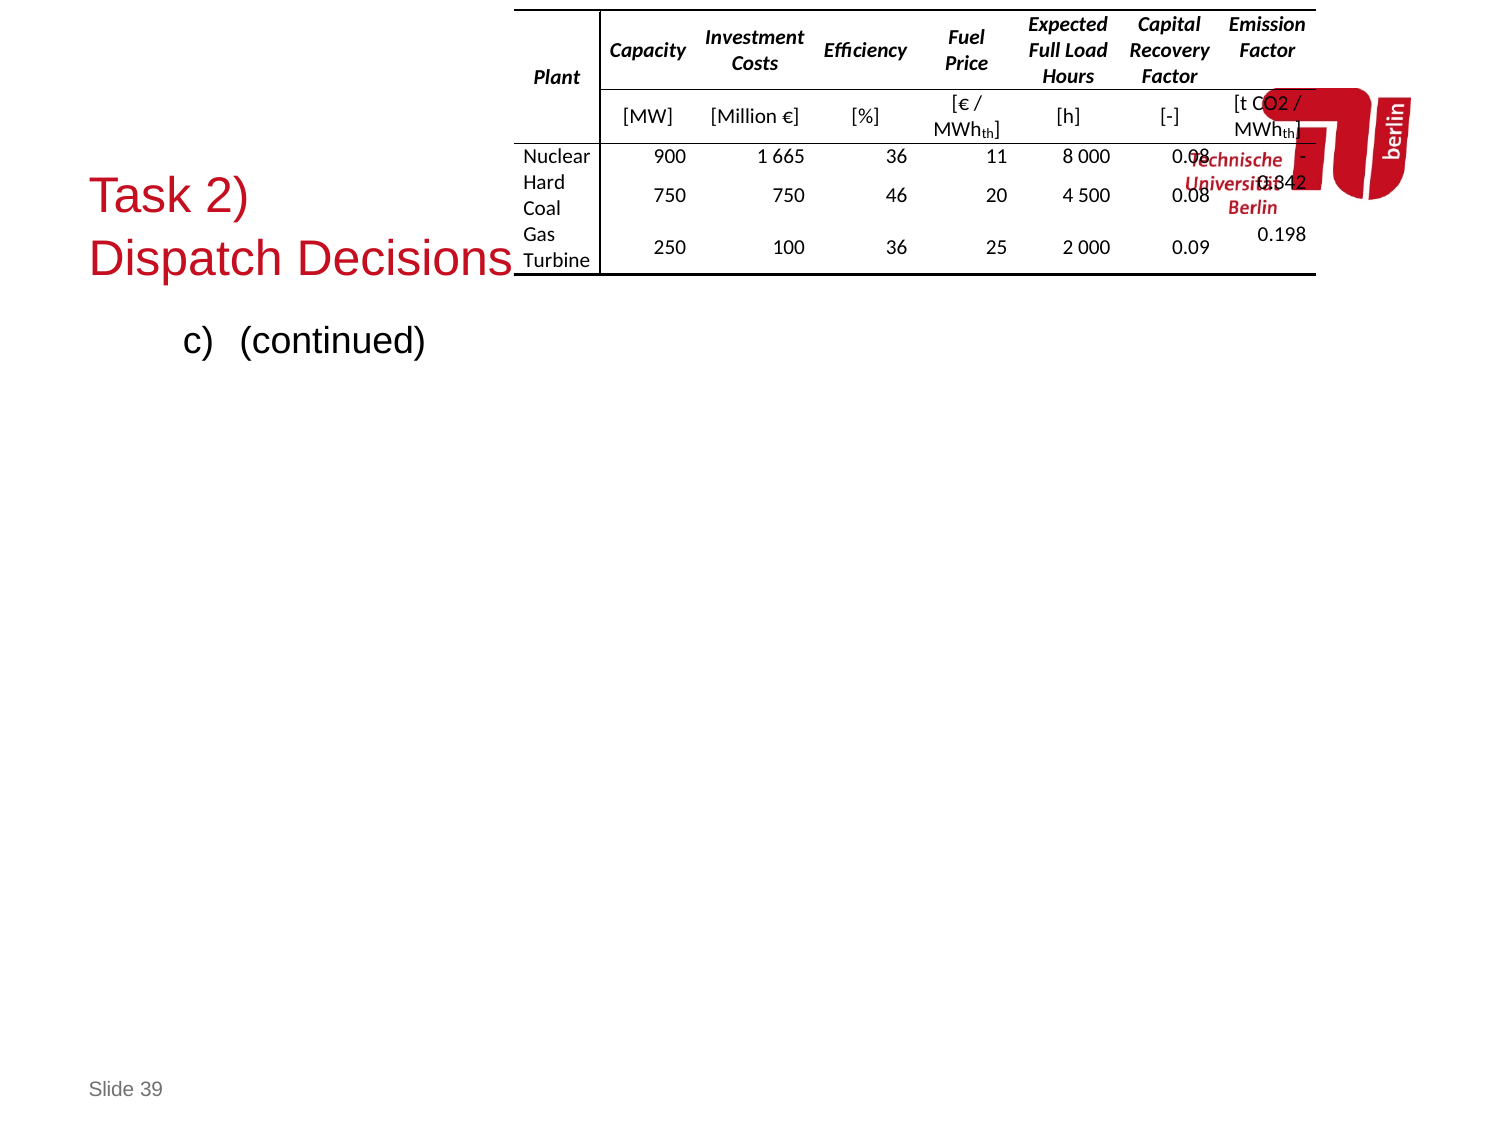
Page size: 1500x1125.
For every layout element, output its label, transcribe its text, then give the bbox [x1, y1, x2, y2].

title Task 2) Dispatch Decisions [88, 163, 513, 286]
list (continued) [183, 315, 1294, 983]
title Task 2) Dispatch Decisions [1316, 163, 1411, 286]
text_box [513, 8, 1316, 301]
slide_number Slide 39 [88, 1075, 1176, 1101]
picture [1316, 88, 1411, 163]
